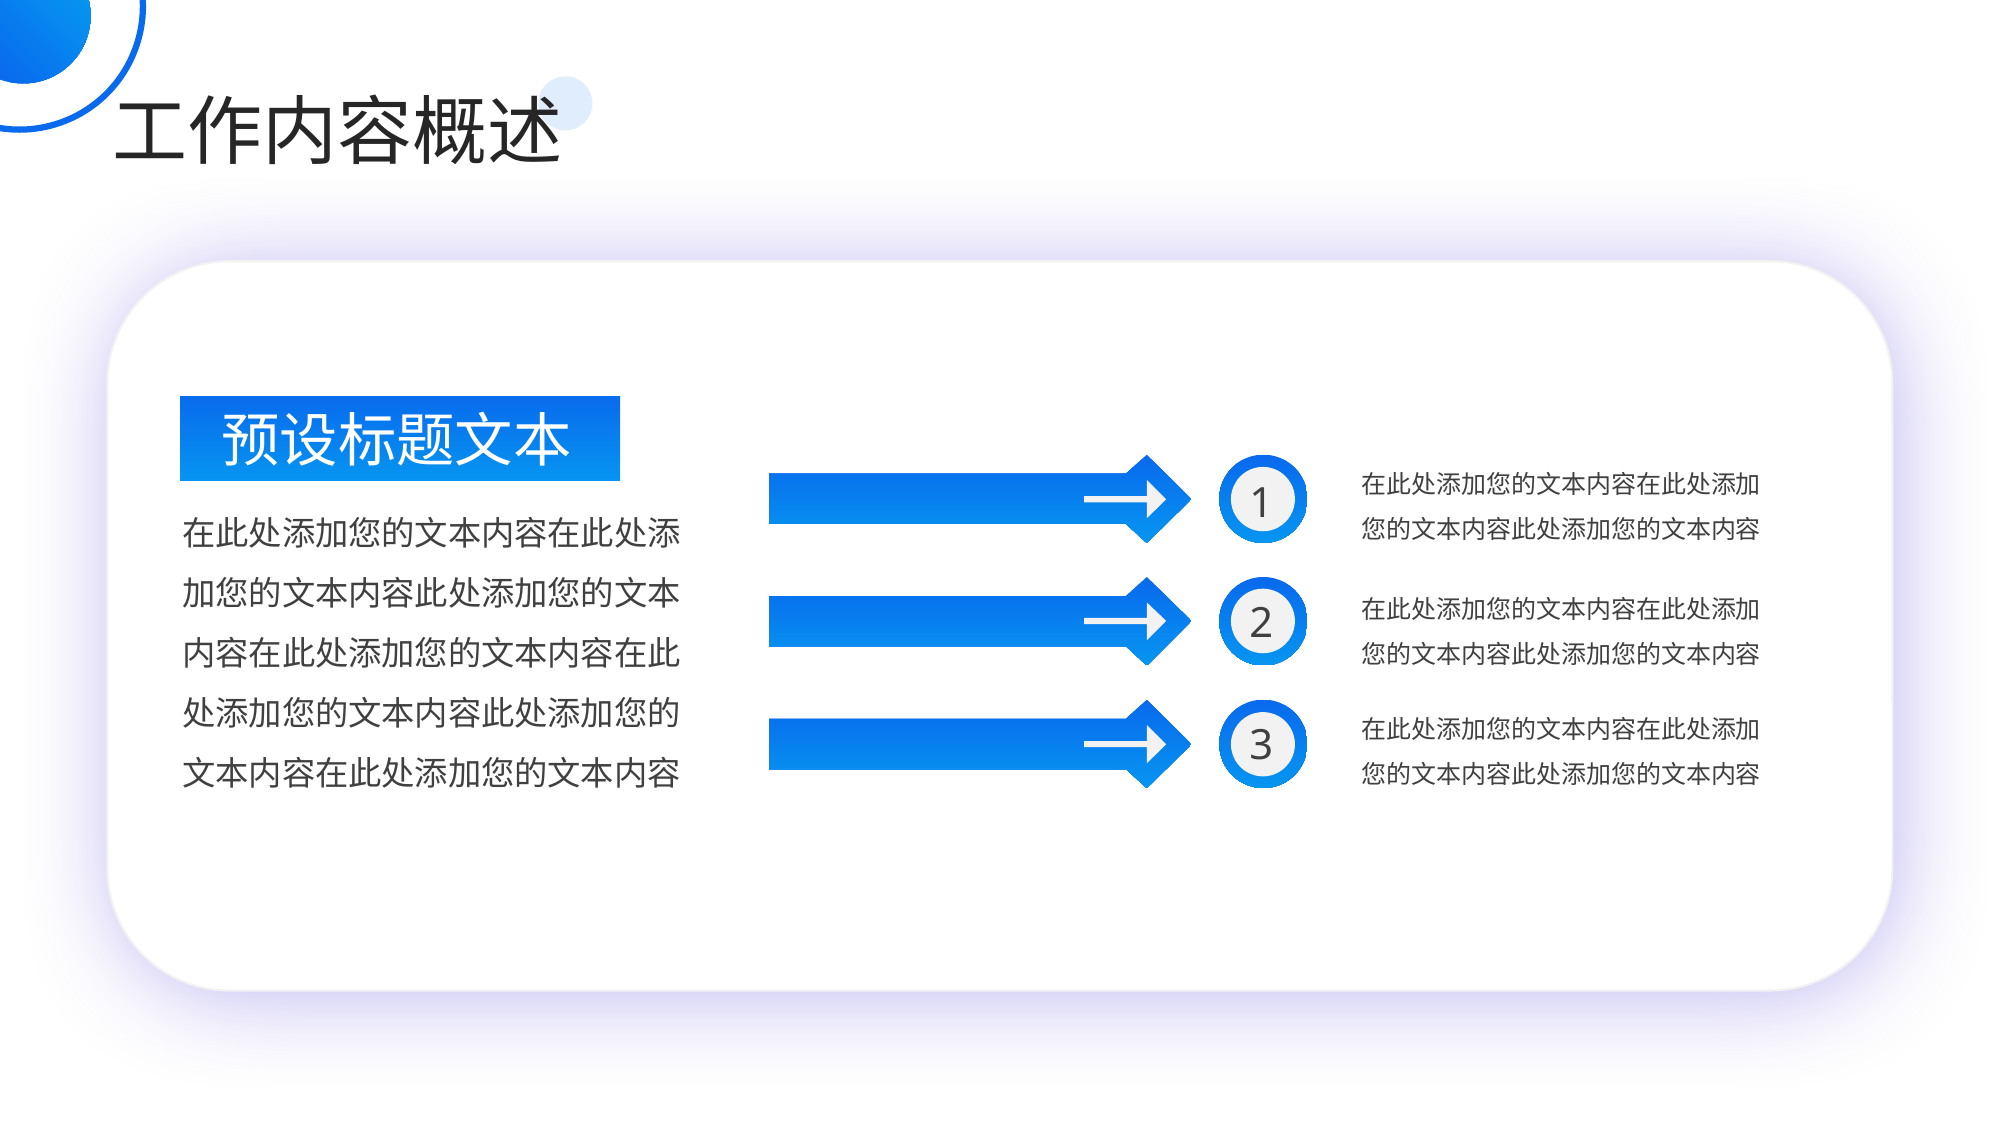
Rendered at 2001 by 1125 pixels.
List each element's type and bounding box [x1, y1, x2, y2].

text_box [106, 260, 1894, 992]
text_box [167, 396, 1786, 803]
